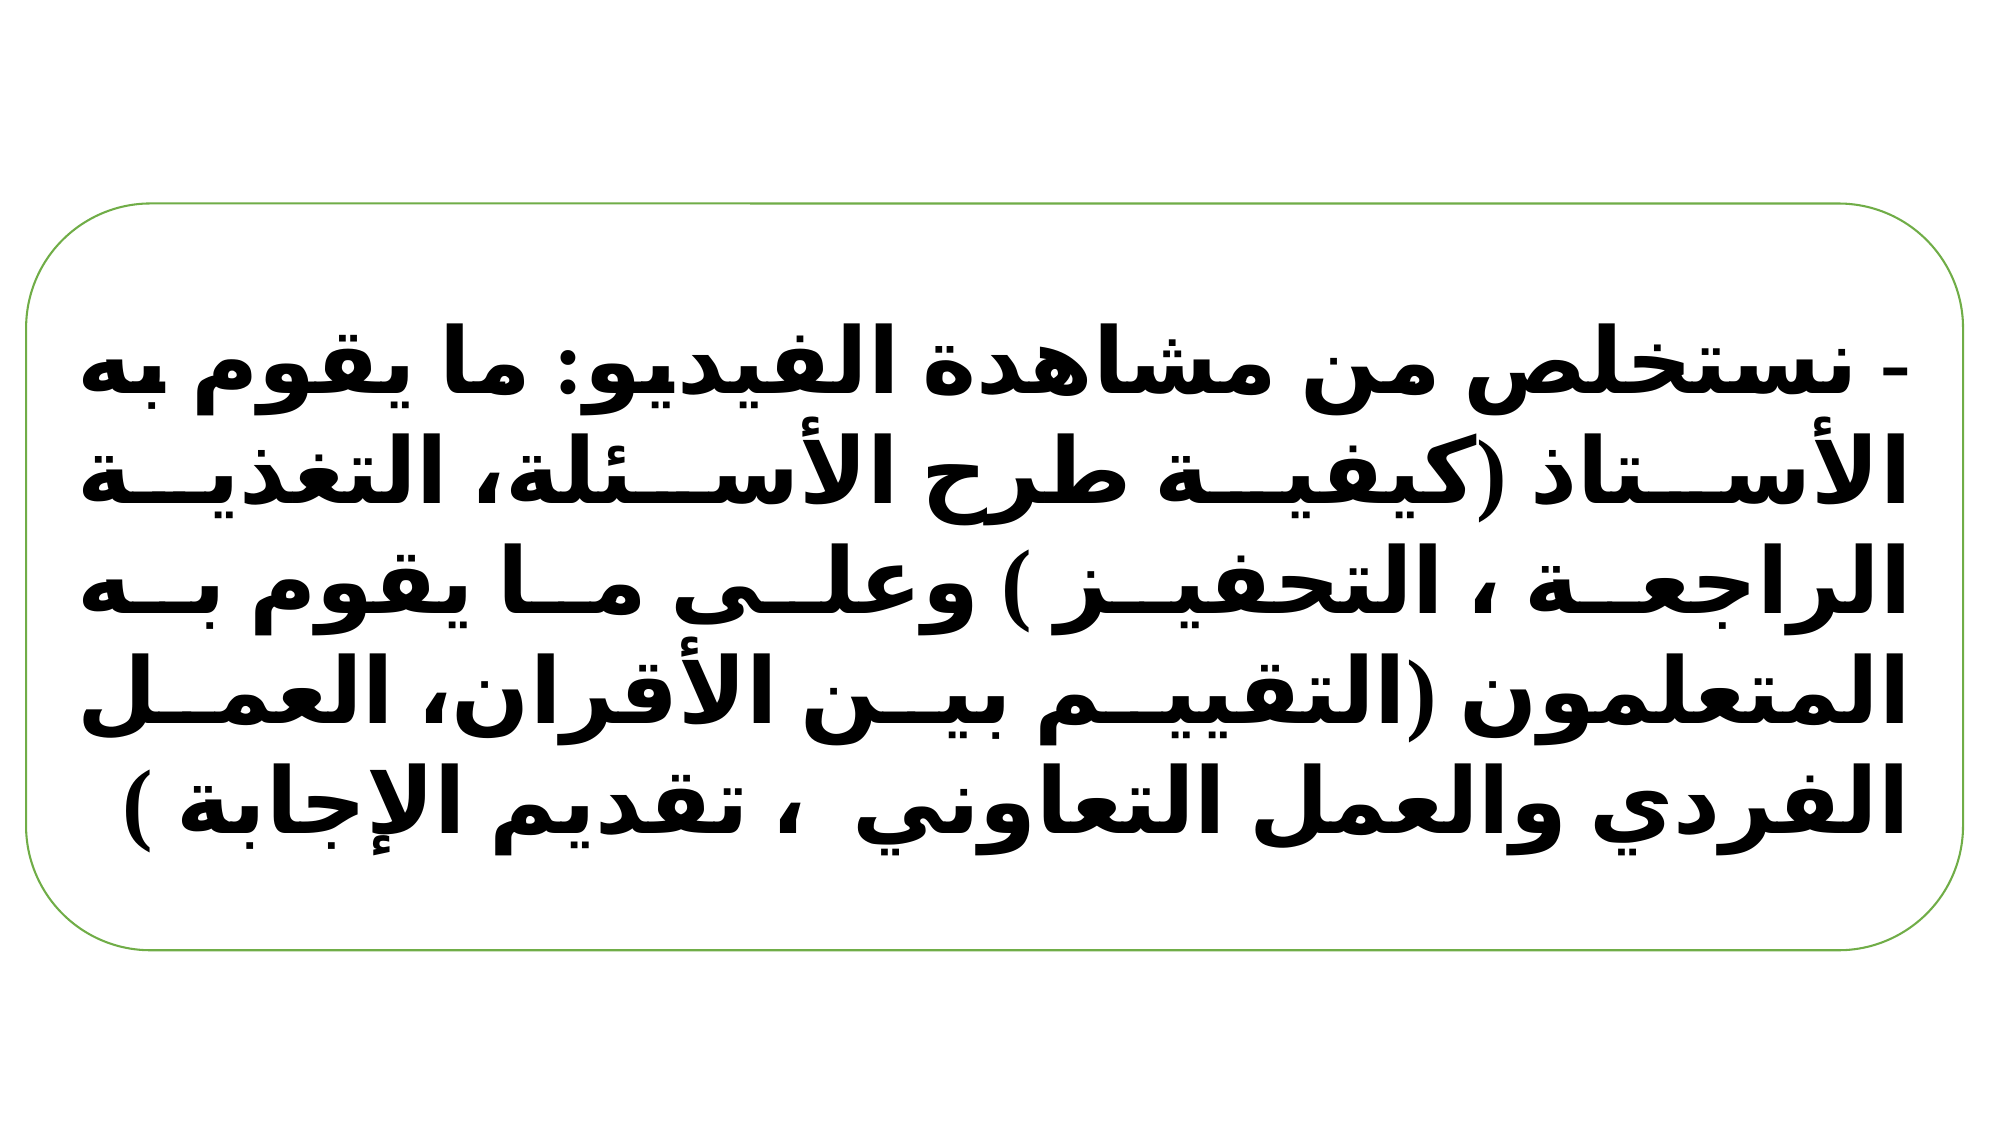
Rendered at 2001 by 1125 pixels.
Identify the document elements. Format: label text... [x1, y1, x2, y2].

text_box - نستخلص من مشاهدة الفيديو: ما يقوم به الأستاذ (كيفية طرح الأسئلة، التغذية الراجعة ، التحفيز ) وعلى ما يقوم به المتعلمون (التقييم بين الأقران، العمل الفردي والعمل التعاوني ، تقديم الإجابة ) [25, 202, 1965, 952]
